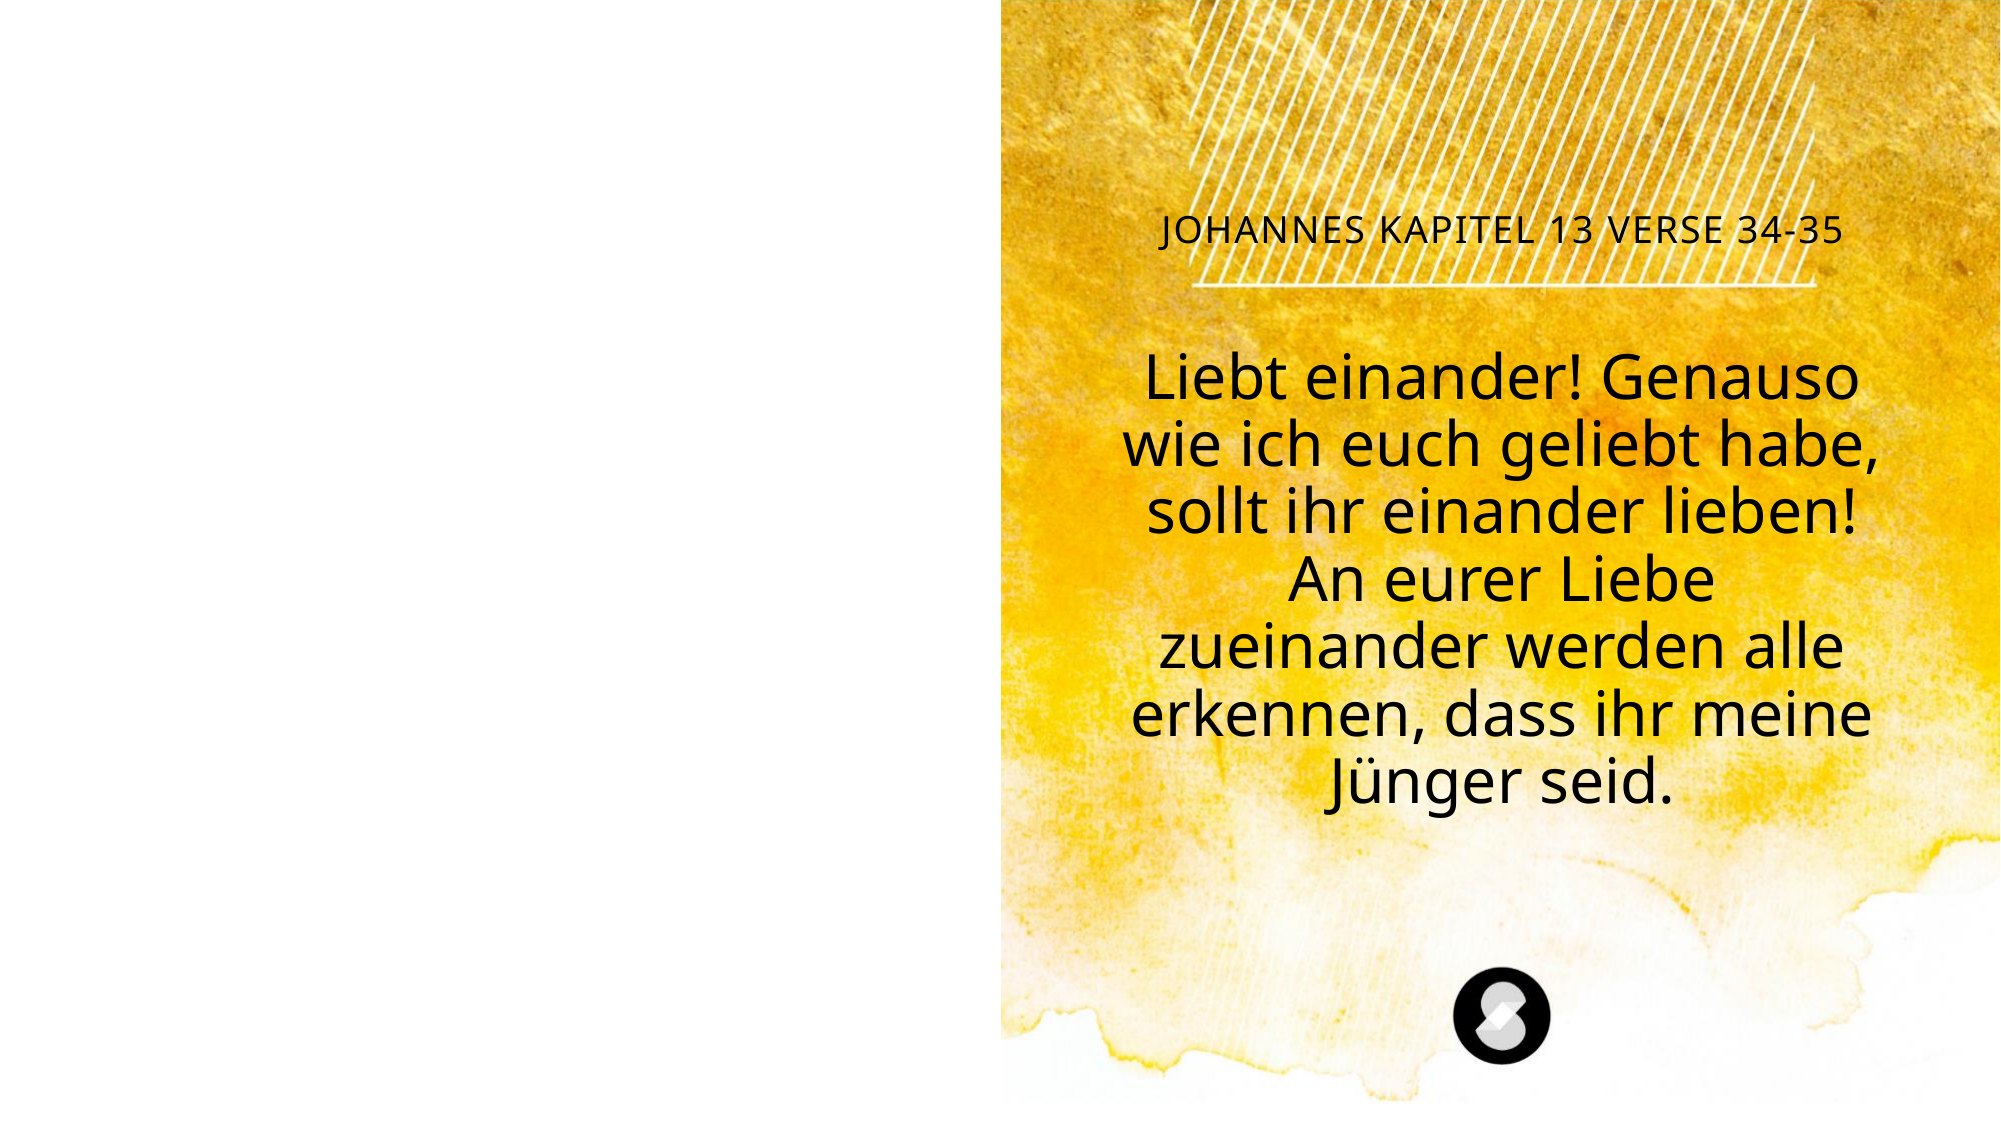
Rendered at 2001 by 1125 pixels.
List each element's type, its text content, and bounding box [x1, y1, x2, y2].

picture [1001, 0, 2001, 1125]
list Liebt einander! Genauso wie ich euch geliebt habe, sollt ihr einander lieben! An eurer Liebe zueinander werden alle erkennen, dass ihr meine Jünger seid. [1103, 320, 1903, 842]
list Johannes Kapitel 13 Verse 34-35 [1103, 193, 1903, 269]
